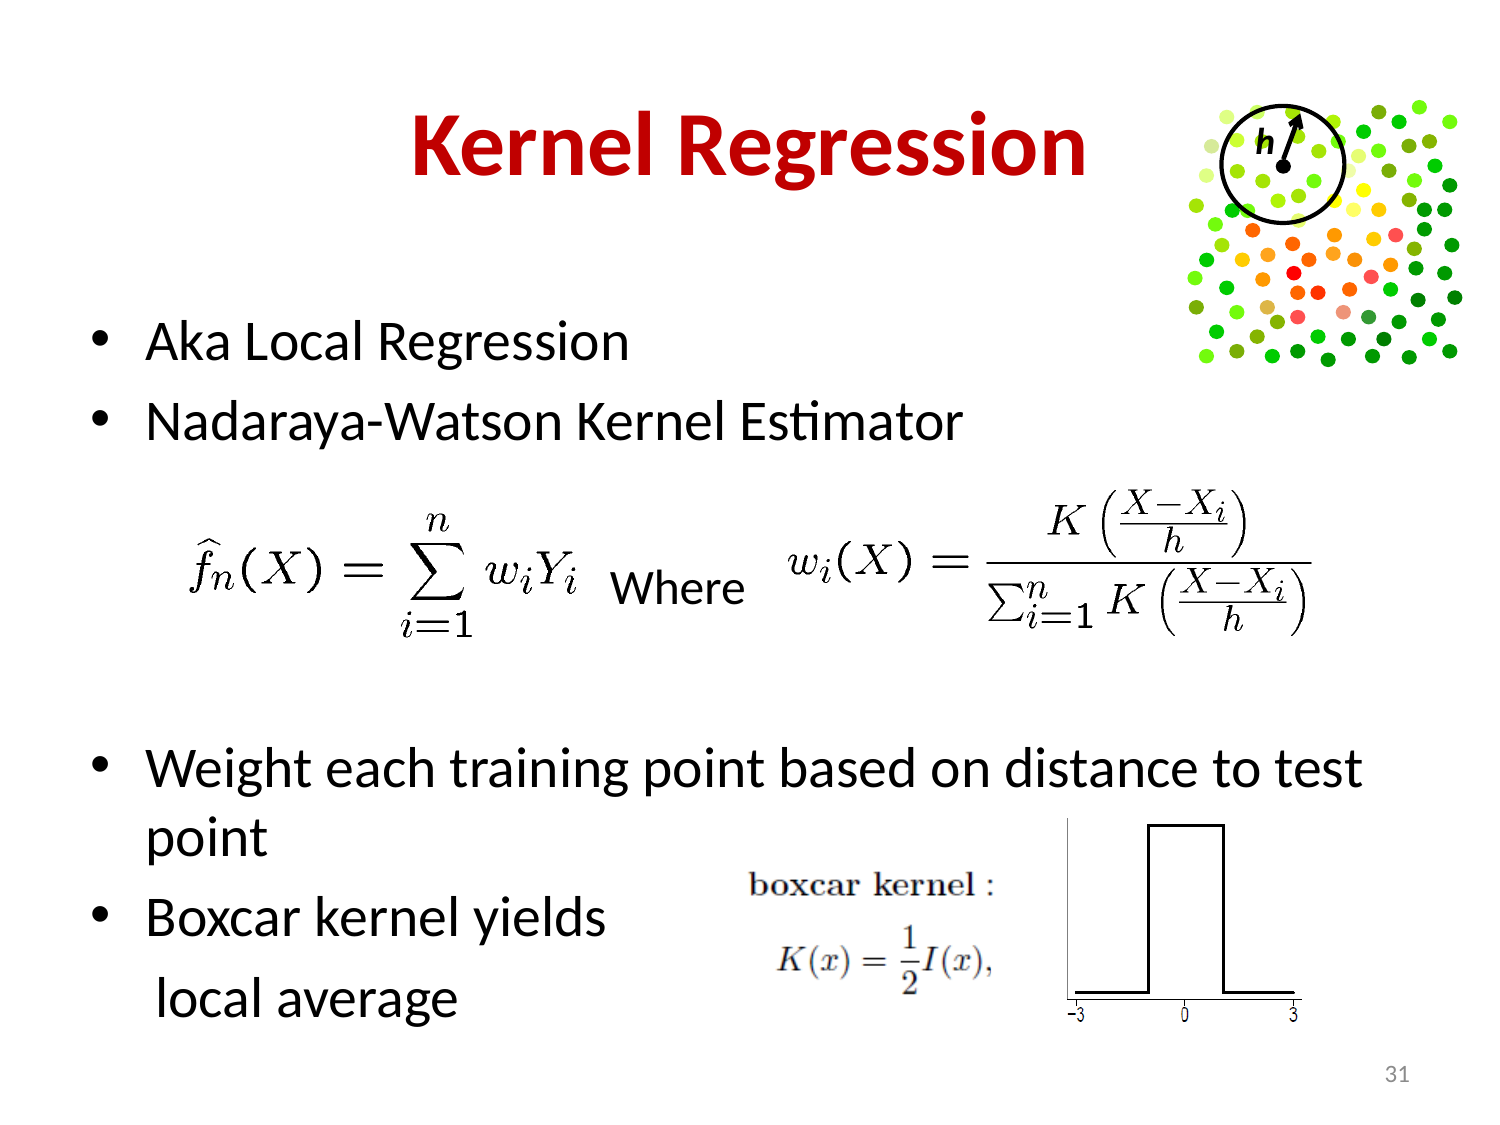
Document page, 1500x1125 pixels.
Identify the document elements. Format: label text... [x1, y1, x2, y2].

picture [187, 512, 578, 638]
picture [787, 487, 1313, 638]
list Aka Local Regression Nadaraya-Watson Kernel Estimator Where Weight each training point based on distance to test point Boxcar kernel yields local average [75, 295, 1425, 1038]
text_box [1187, 99, 1463, 368]
slide_number 31 [1074, 1042, 1425, 1103]
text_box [740, 803, 1313, 1038]
title Kernel Regression [75, 45, 1425, 233]
